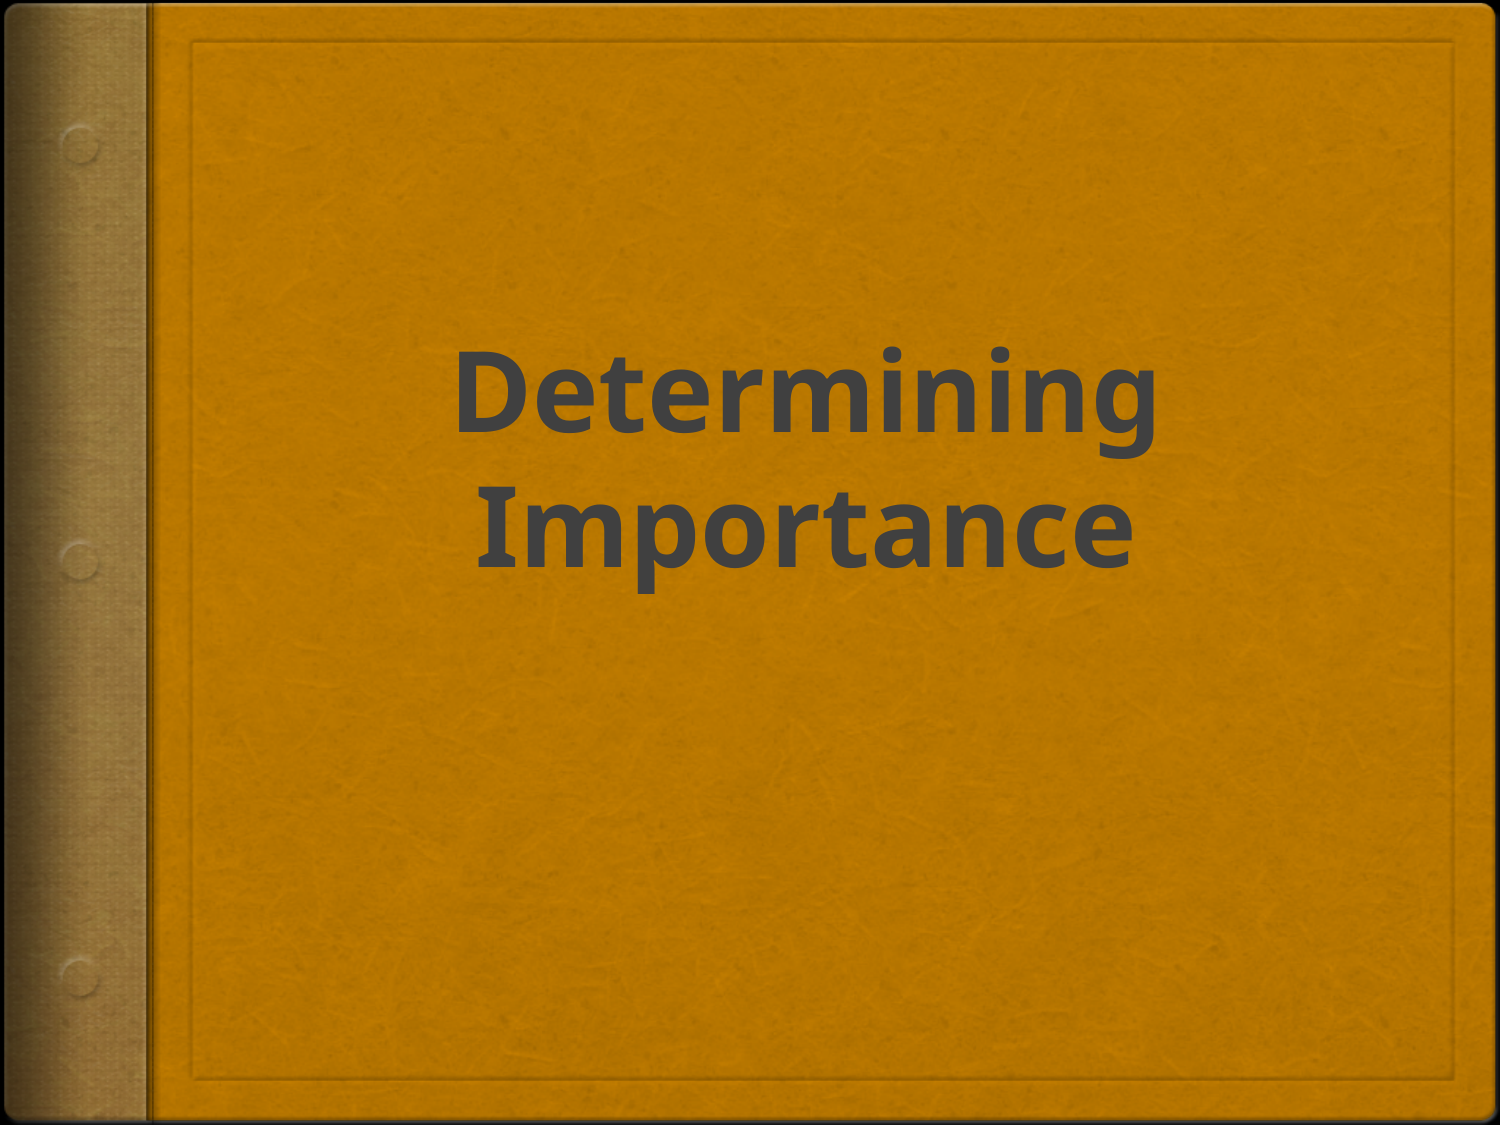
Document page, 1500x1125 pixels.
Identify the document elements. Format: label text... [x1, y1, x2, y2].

picture [0, 0, 1500, 1125]
title Determining Importance [225, 294, 1388, 598]
